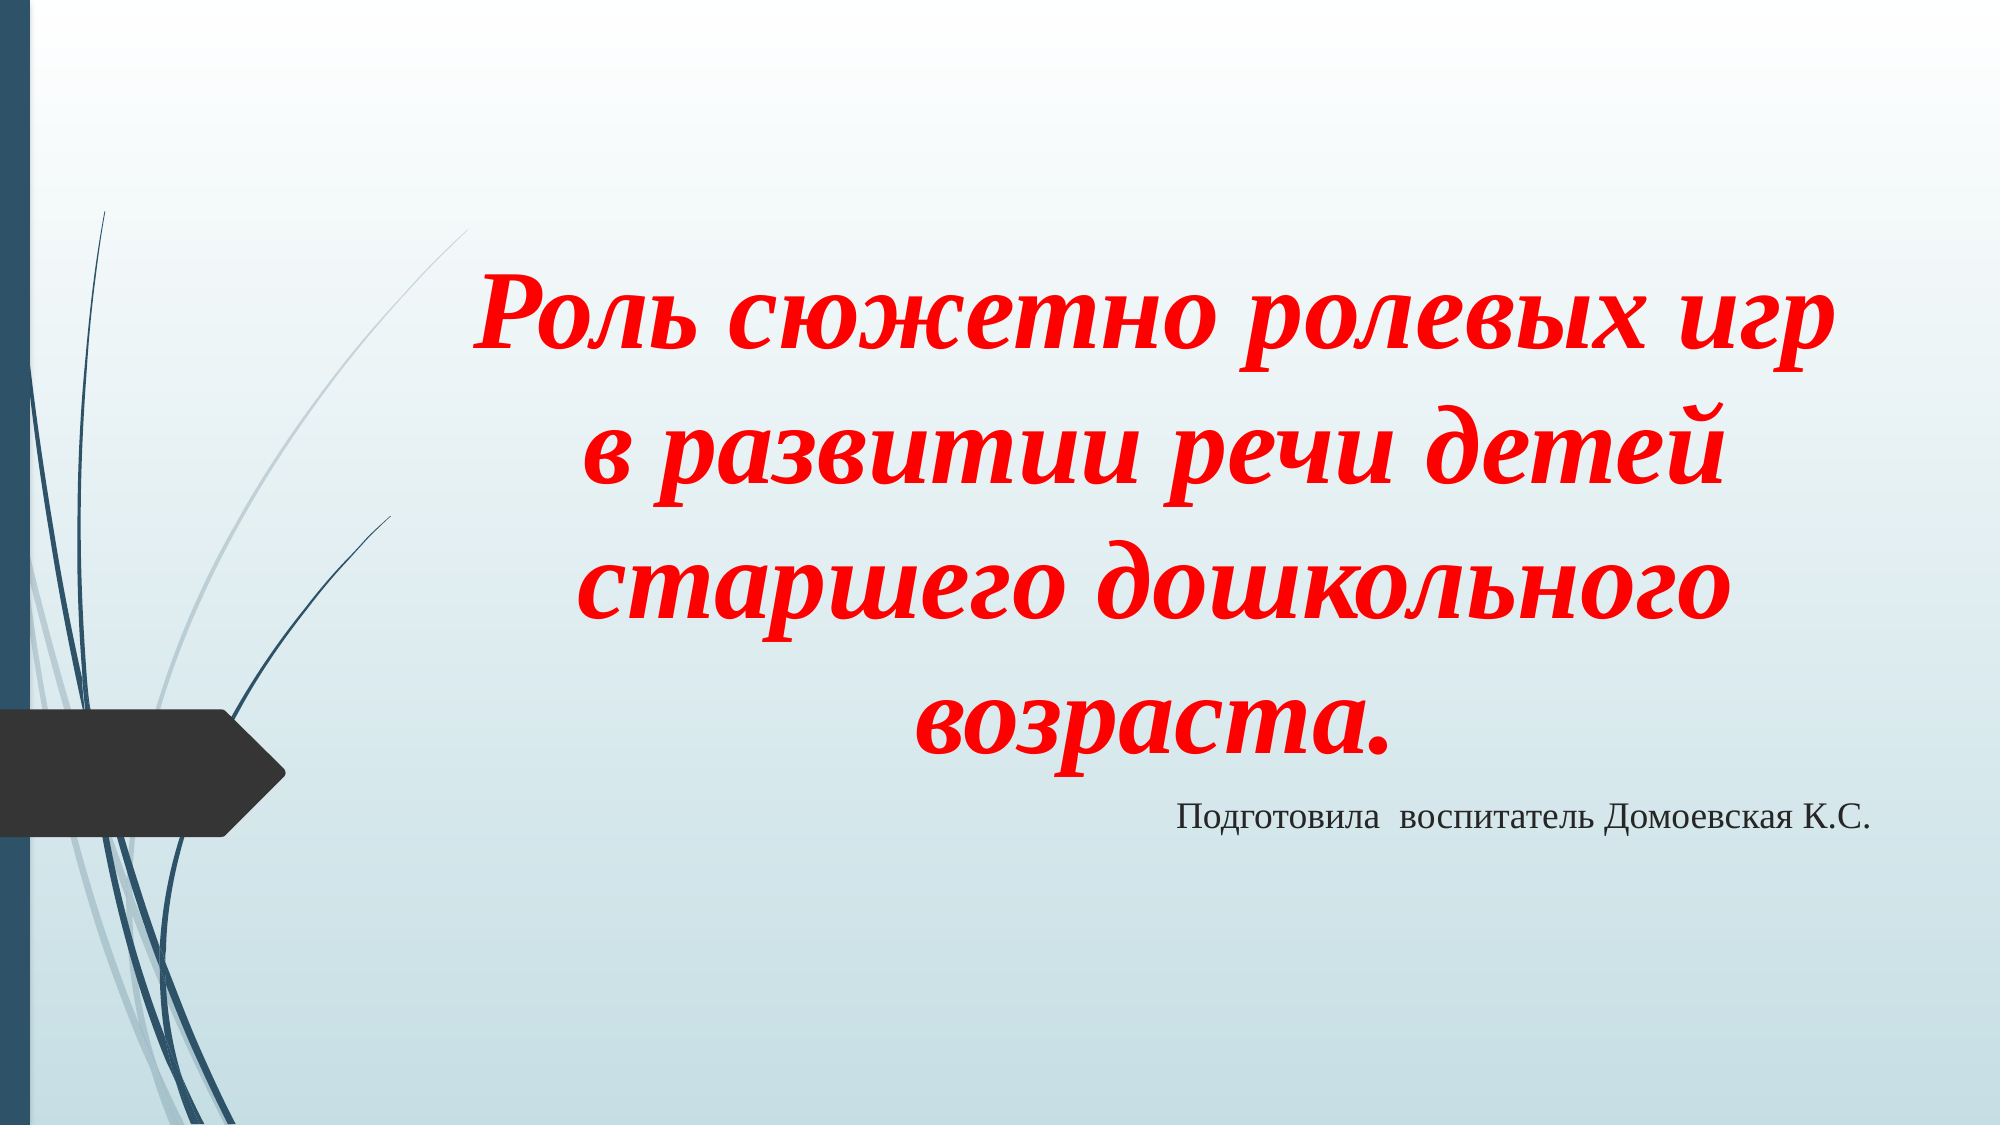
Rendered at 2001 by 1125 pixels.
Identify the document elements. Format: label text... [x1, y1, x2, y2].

subtitle Подготовила воспитатель Домоевская К.С. [424, 783, 1888, 969]
title Роль сюжетно ролевых игр в развитии речи детей старшего дошкольного возраста. [424, 412, 1888, 783]
